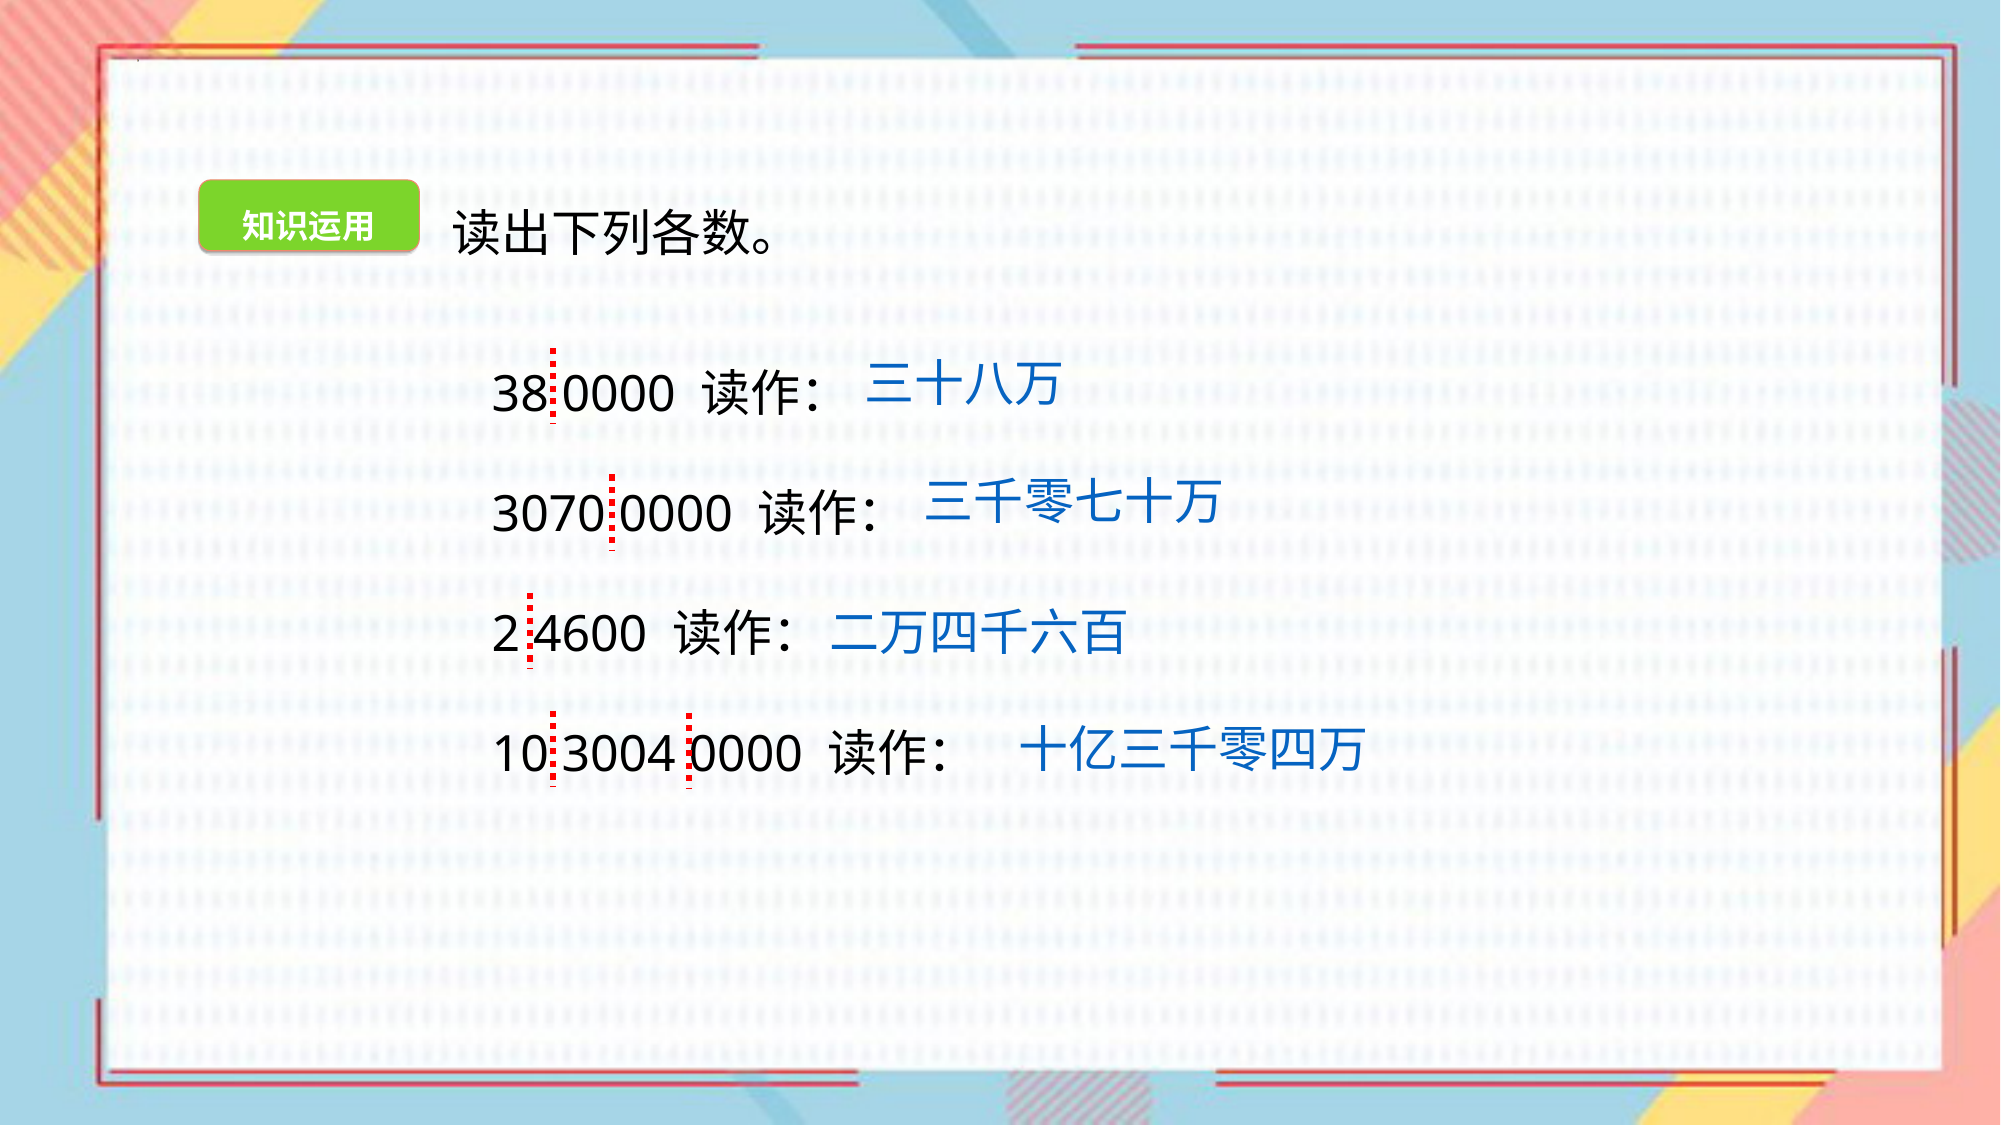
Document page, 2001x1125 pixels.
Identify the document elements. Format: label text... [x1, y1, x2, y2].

picture [0, 0, 2001, 1125]
text_box 知识运用 [198, 179, 420, 251]
text_box 38 0000 读作： 3070 0000 读作： 2 4600 读作： 10 3004 0000 读作： [476, 353, 993, 789]
text_box 读出下列各数。 [436, 193, 817, 269]
text_box 三千零七十万 [909, 462, 1239, 538]
text_box 二万四千六百 [814, 592, 1145, 668]
text_box 十亿三千零四万 [1004, 710, 1384, 786]
text_box 三十八万 [849, 344, 1080, 420]
